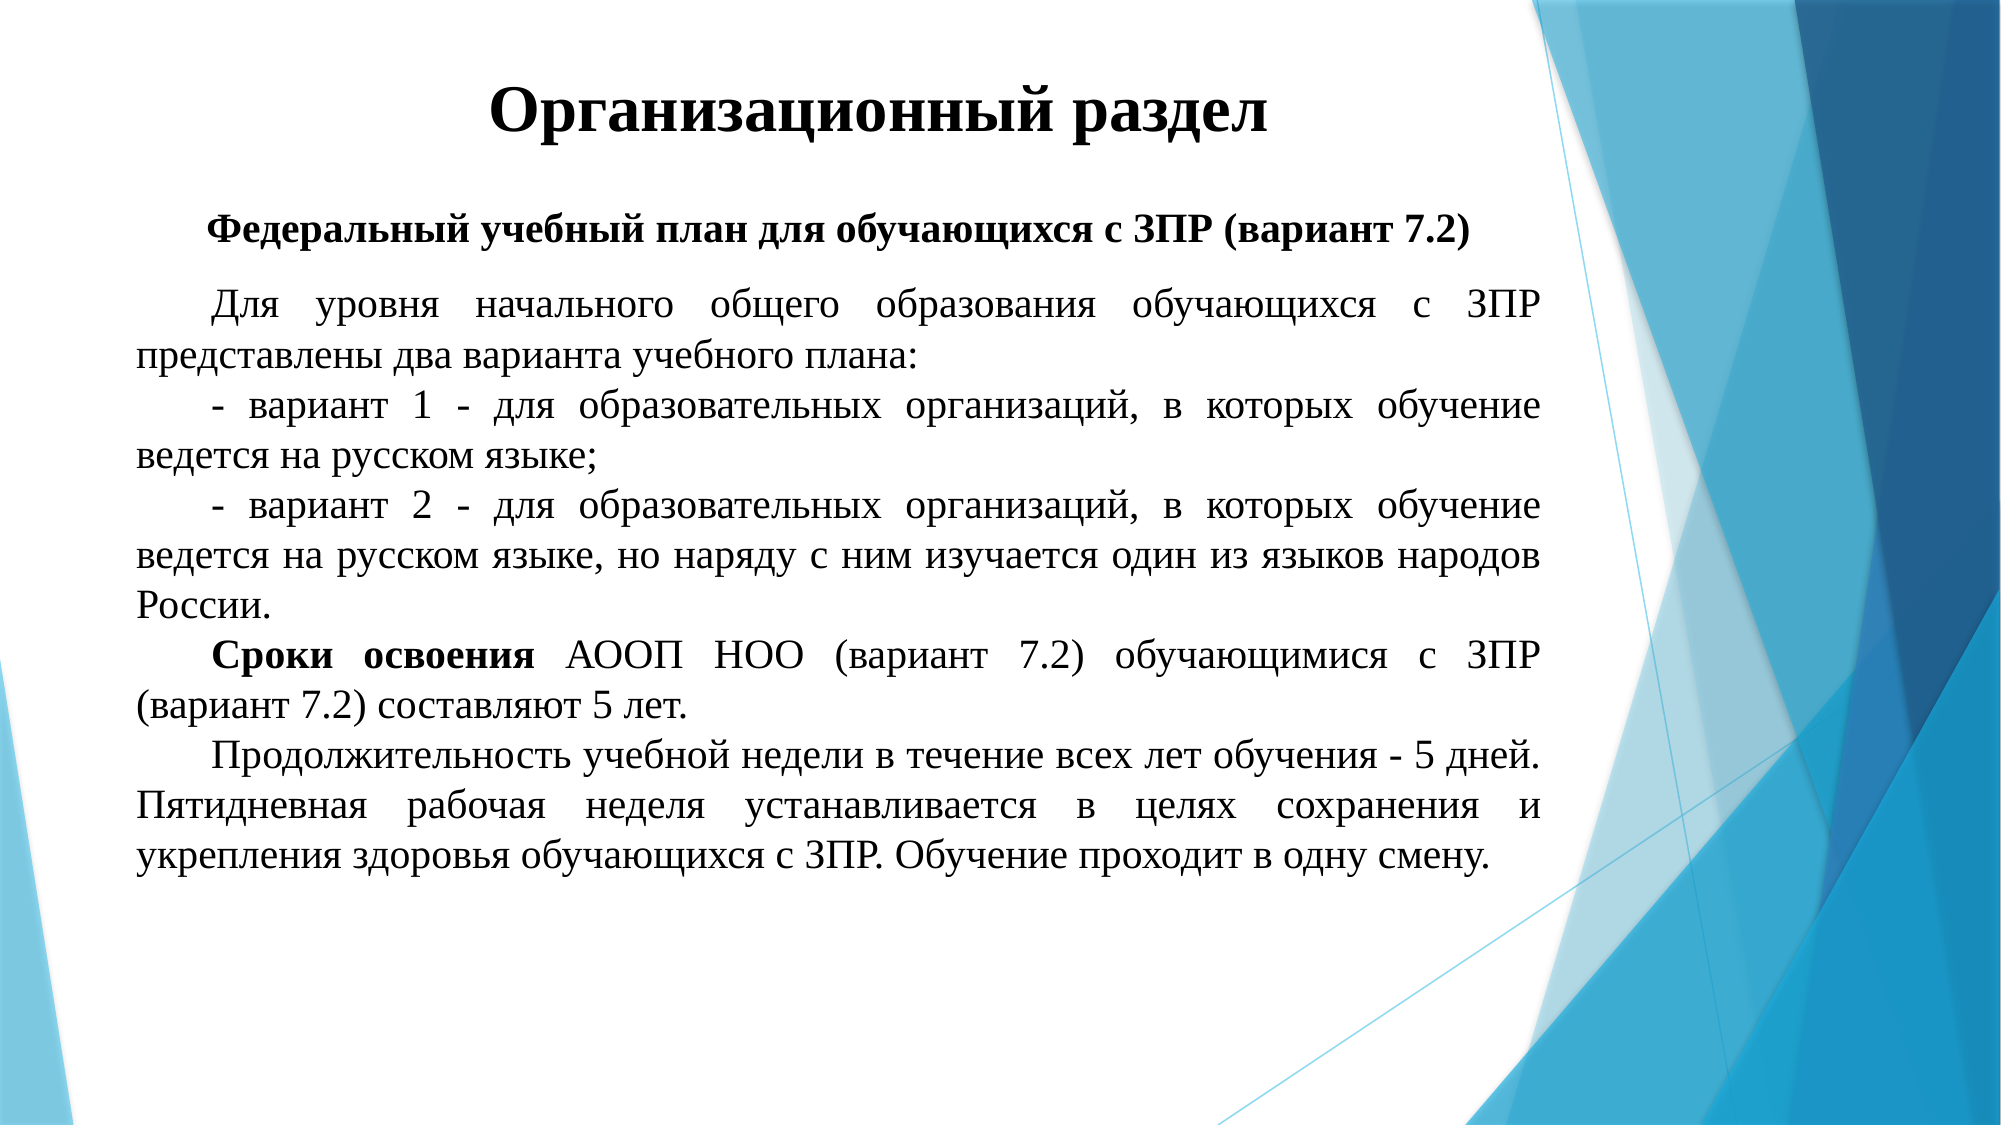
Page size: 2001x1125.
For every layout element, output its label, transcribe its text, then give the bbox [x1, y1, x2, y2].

list Федеральный учебный план для обучающихся с ЗПР (вариант 7.2) Для уровня начального общего образования обучающихся с ЗПР представлены два варианта учебного плана: - вариант 1 - для образовательных организаций, в которых обучение ведется на русском языке; - вариант 2 - для образовательных организаций, в которых обучение ведется на русском языке, но наряду с ним изучается один из языков народов России. Сроки освоения АООП НОО (вариант 7.2) обучающимися с ЗПР (вариант 7.2) составляют 5 лет. Продолжительность учебной недели в течение всех лет обучения - 5 дней. Пятидневная рабочая неделя устанавливается в целях сохранения и укрепления здоровья обучающихся с ЗПР. Обучение проходит в одну смену. [120, 193, 1557, 1083]
title Организационный раздел [173, 57, 1585, 274]
